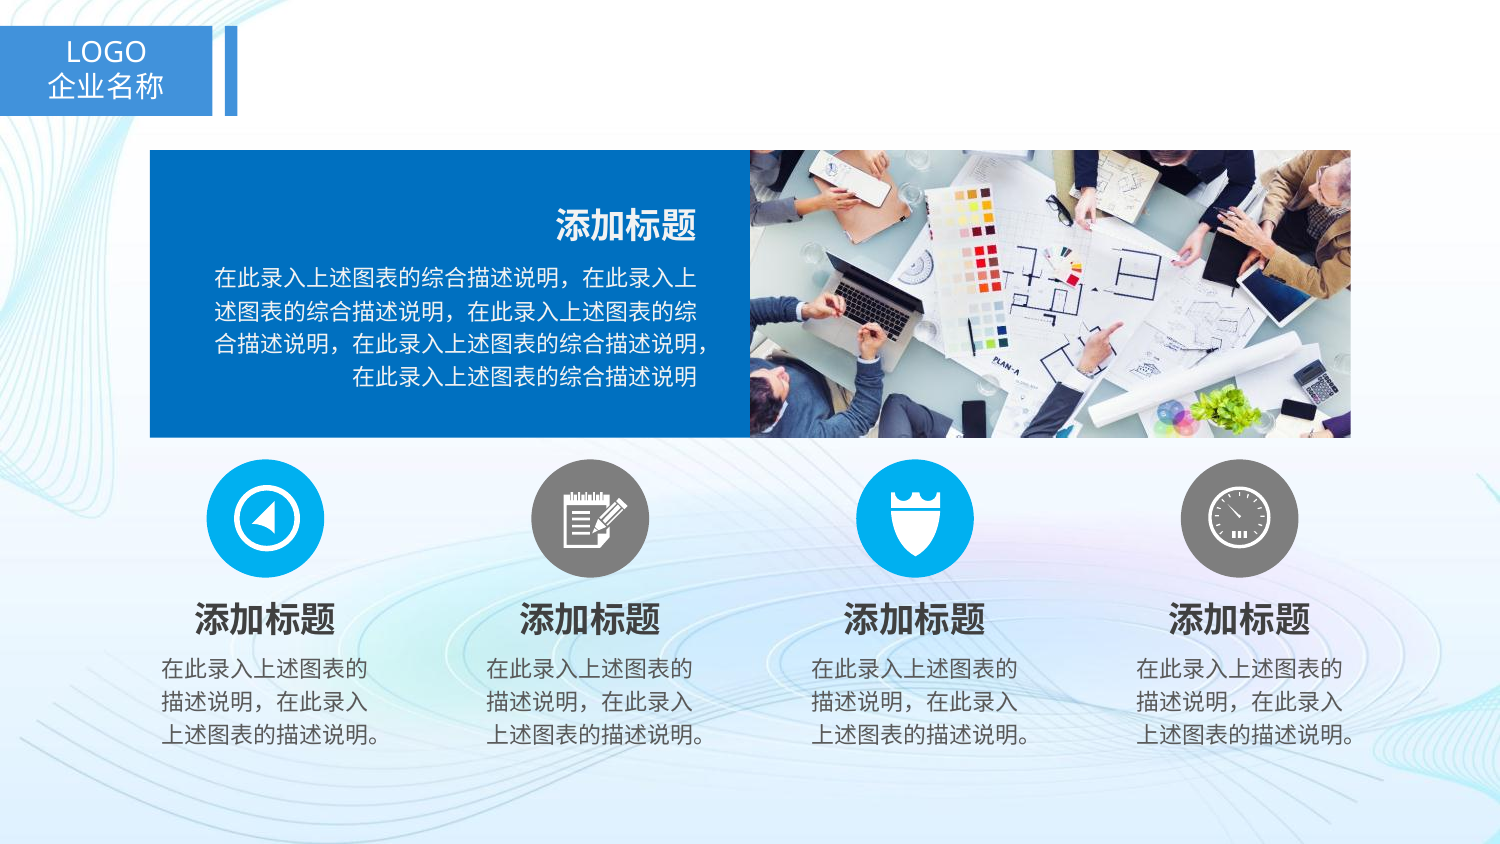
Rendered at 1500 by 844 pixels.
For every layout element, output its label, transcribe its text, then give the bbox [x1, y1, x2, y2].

text_box 在此录入上述图表的综合描述说明，在此录入上述图表的综合描述说明，在此录入上述图表的综合描述说明，在此录入上述图表的综合描述说明，在此录入上述图表的综合描述说明 [192, 252, 709, 396]
text_box 添加标题 [1144, 591, 1336, 643]
text_box 在此录入上述图表的描述说明，在此录入上述图表的描述说明。 [468, 643, 712, 754]
text_box 添加标题 [169, 591, 361, 643]
picture [0, 0, 1500, 844]
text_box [234, 484, 300, 552]
text_box [855, 458, 975, 579]
text_box [530, 458, 651, 579]
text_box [563, 492, 628, 548]
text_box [1208, 486, 1271, 549]
text_box [1179, 458, 1300, 579]
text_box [890, 492, 941, 557]
text_box 在此录入上述图表的描述说明，在此录入上述图表的描述说明。 [144, 643, 387, 754]
text_box [205, 458, 326, 579]
text_box [751, 149, 1352, 438]
text_box 在此录入上述图表的描述说明，在此录入上述图表的描述说明。 [793, 643, 1037, 754]
text_box [149, 149, 751, 439]
text_box 在此录入上述图表的描述说明，在此录入上述图表的描述说明。 [1118, 643, 1361, 754]
text_box 添加标题 [543, 197, 709, 251]
text_box 添加标题 [494, 591, 686, 643]
text_box 添加标题 [819, 591, 1011, 643]
